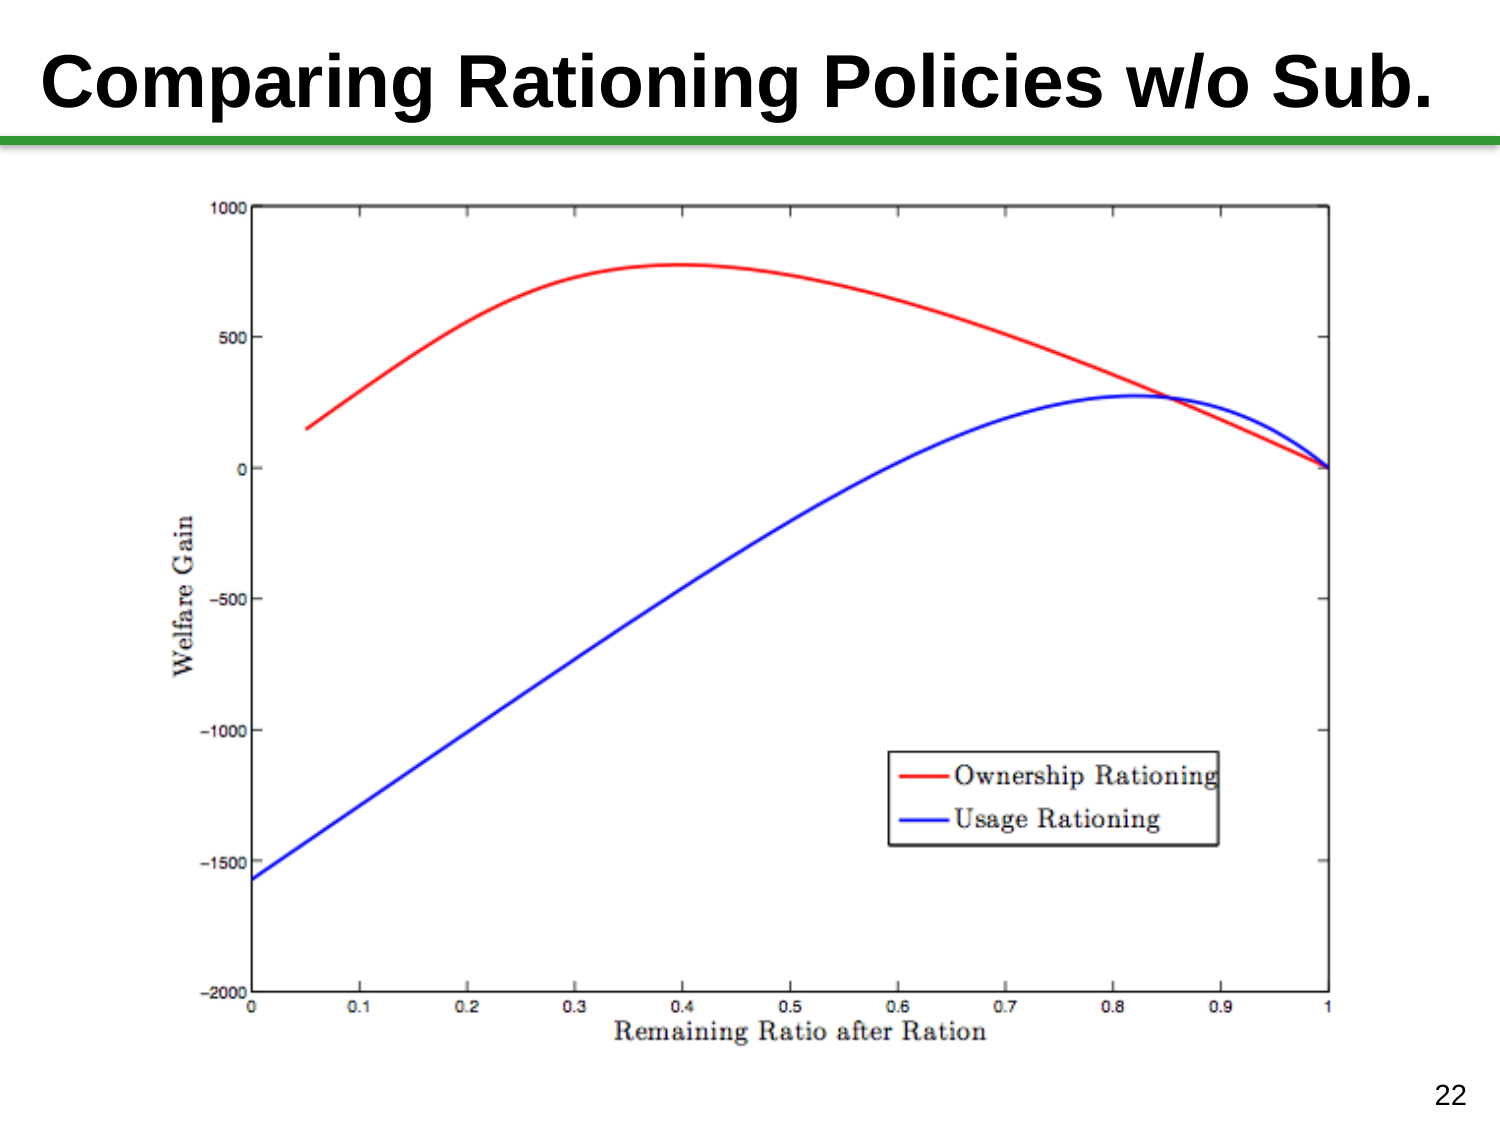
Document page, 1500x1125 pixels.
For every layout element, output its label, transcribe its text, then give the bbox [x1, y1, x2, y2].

title Comparing Rationing Policies w/o Sub. [25, 18, 1483, 134]
picture [148, 174, 1354, 1064]
slide_number 22 [1390, 1063, 1482, 1124]
text_box [0, 136, 1500, 145]
